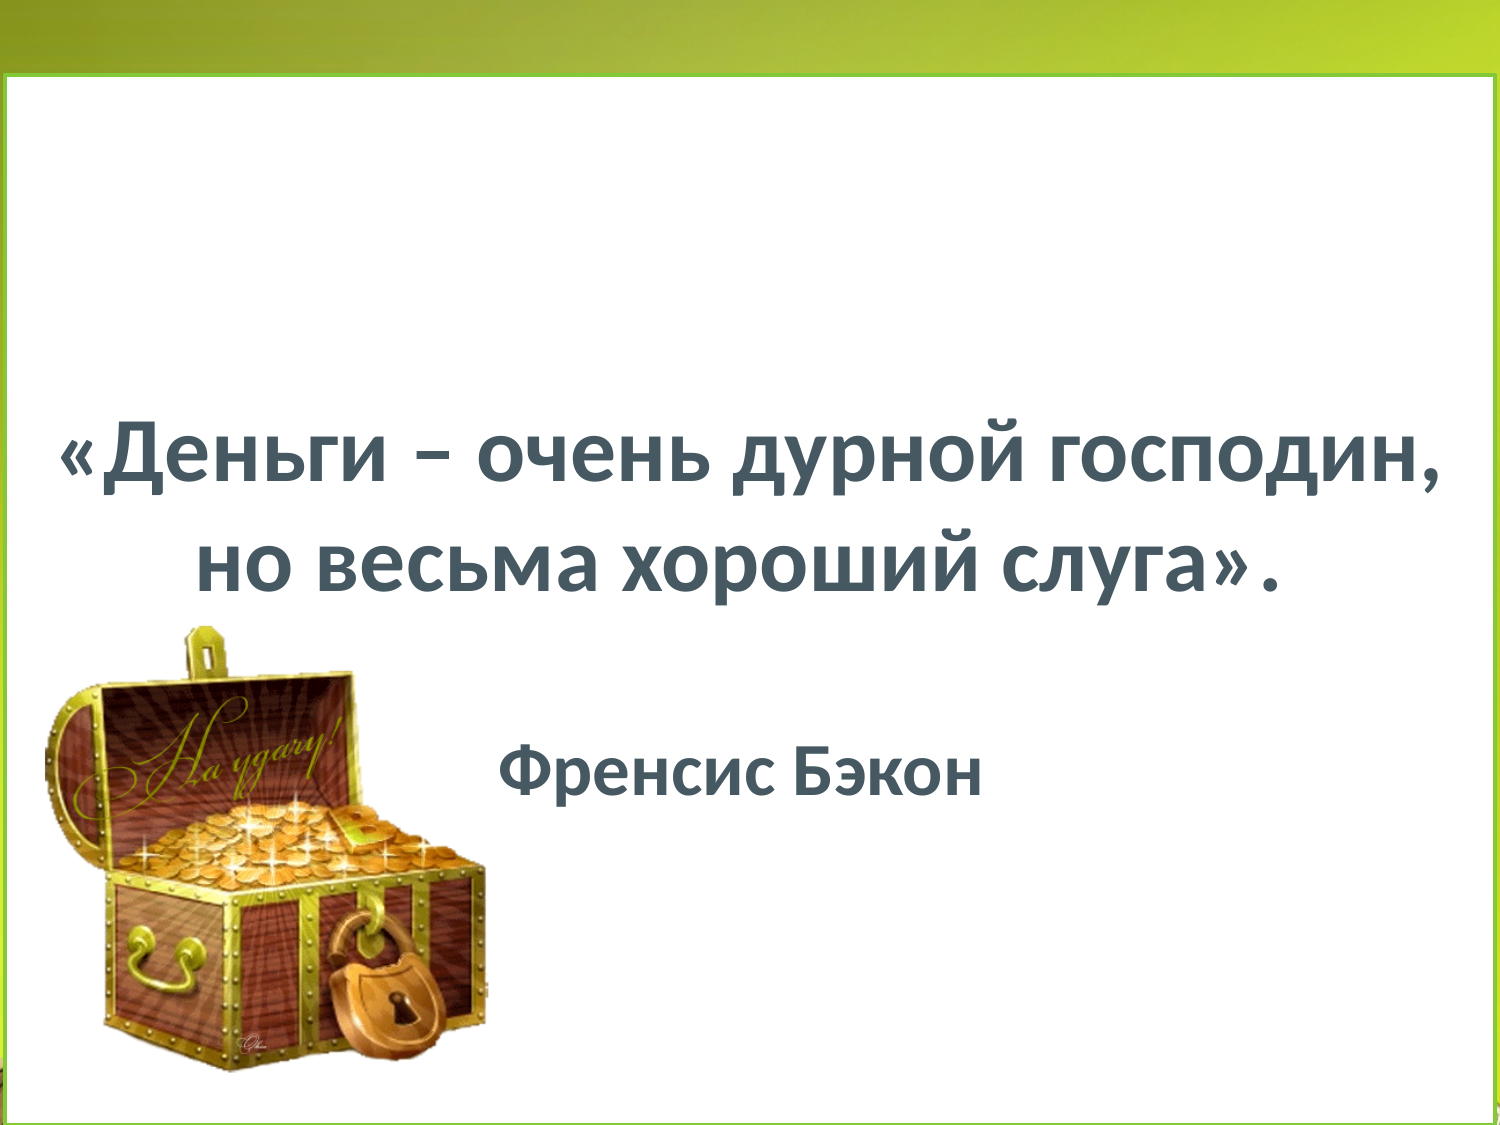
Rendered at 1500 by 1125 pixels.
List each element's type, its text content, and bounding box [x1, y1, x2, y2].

title «Деньги – очень дурной господин, но весьма хороший слуга». Френсис Бэкон [3, 73, 1497, 1125]
picture [37, 619, 501, 1082]
picture [0, 0, 1500, 1125]
